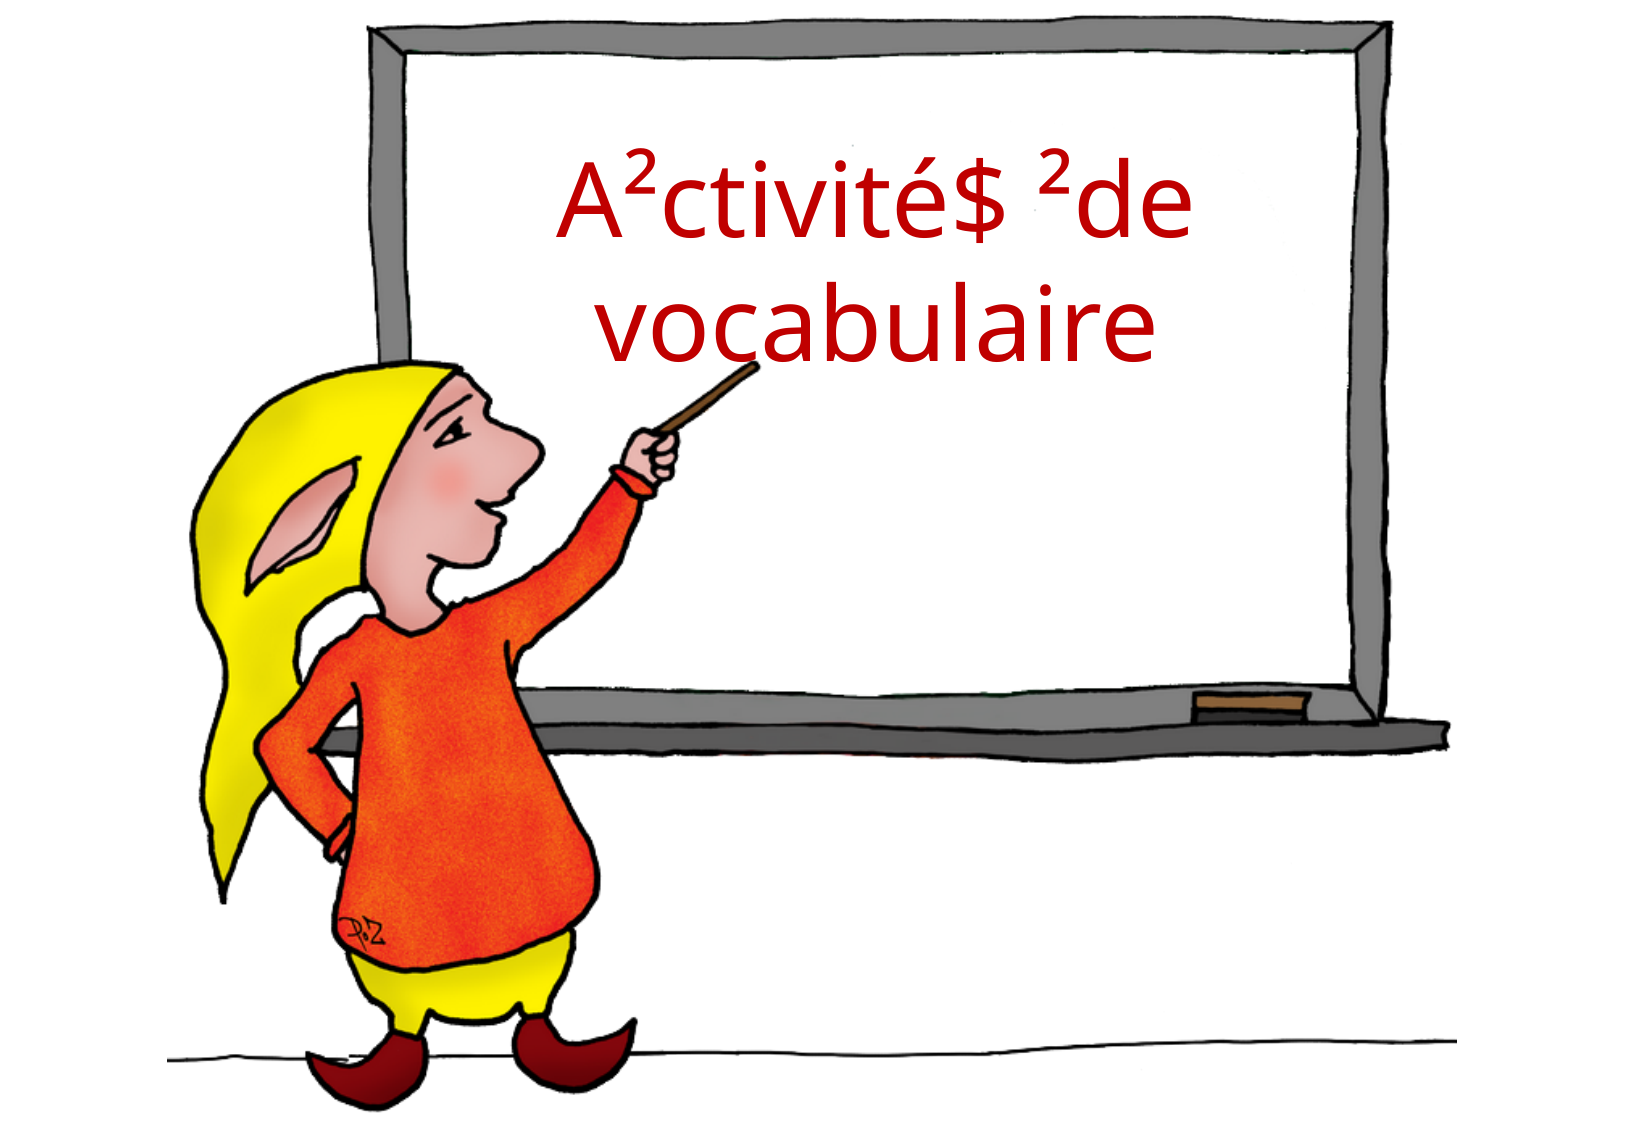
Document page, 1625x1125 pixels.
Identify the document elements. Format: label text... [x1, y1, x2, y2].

picture [167, 0, 1457, 1124]
title A²ctivité$ ²de vocabulaire [434, 125, 1321, 266]
